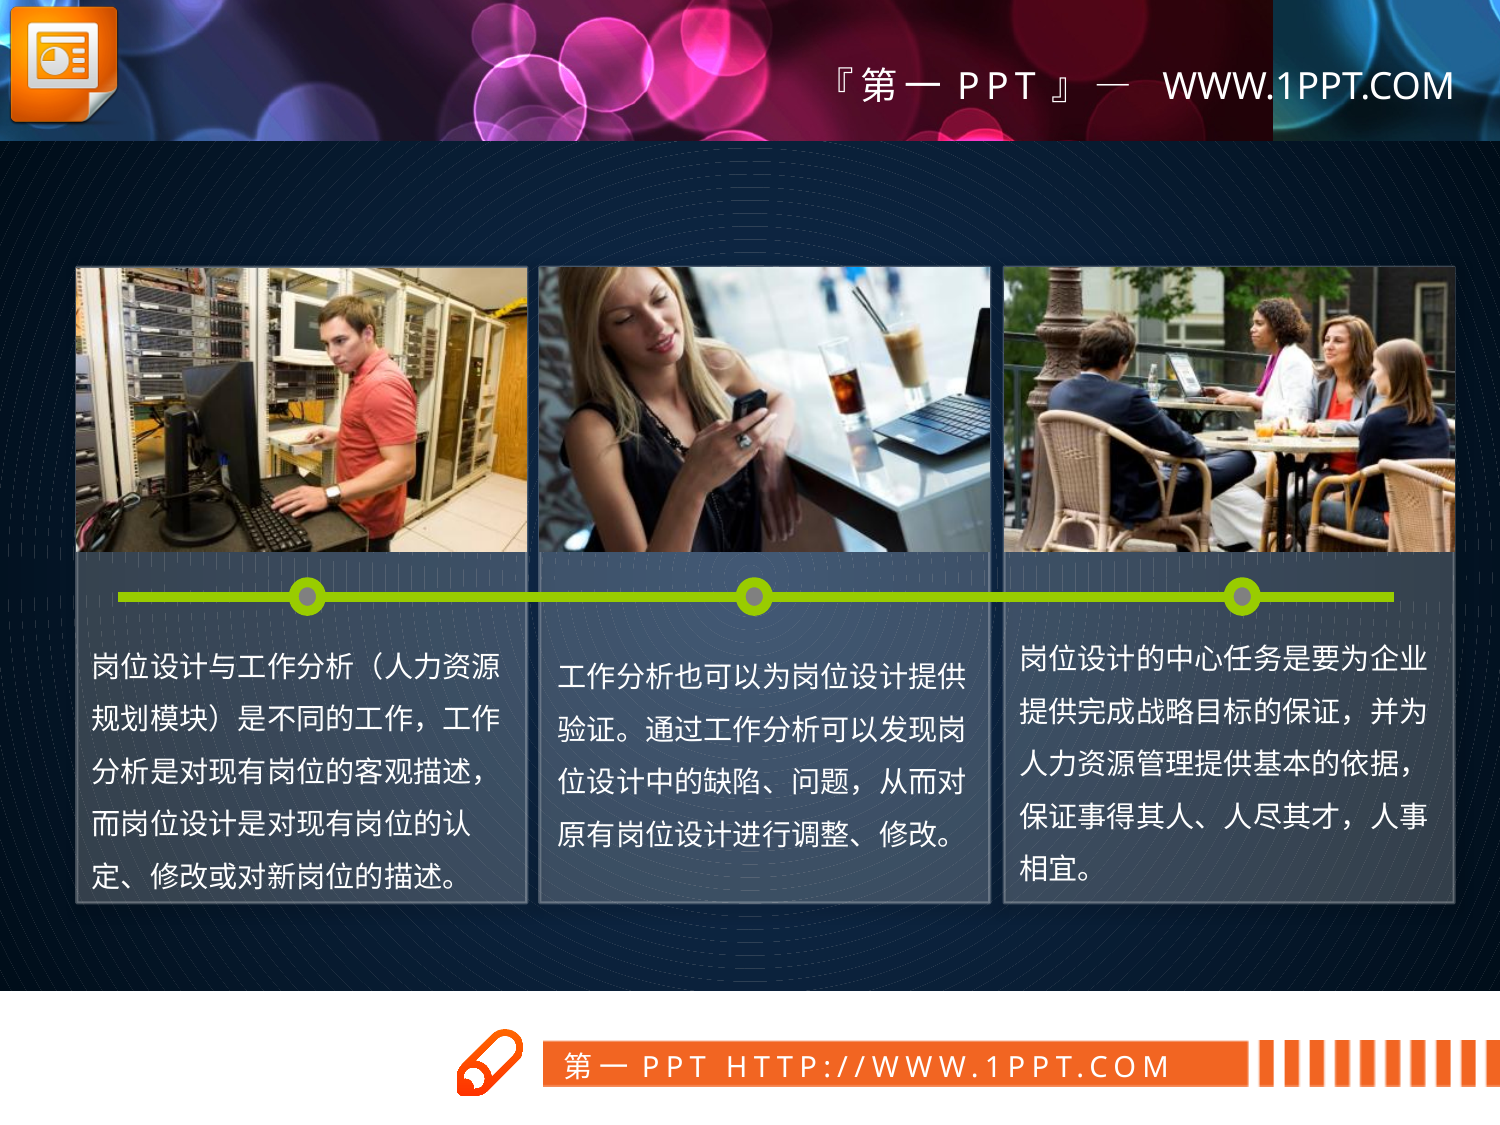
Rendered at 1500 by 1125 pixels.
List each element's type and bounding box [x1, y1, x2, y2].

picture [0, 0, 1500, 141]
text_box [539, 606, 991, 904]
text_box [539, 266, 991, 596]
text_box [1003, 266, 1460, 904]
text_box [76, 266, 530, 904]
picture [543, 1040, 1500, 1087]
